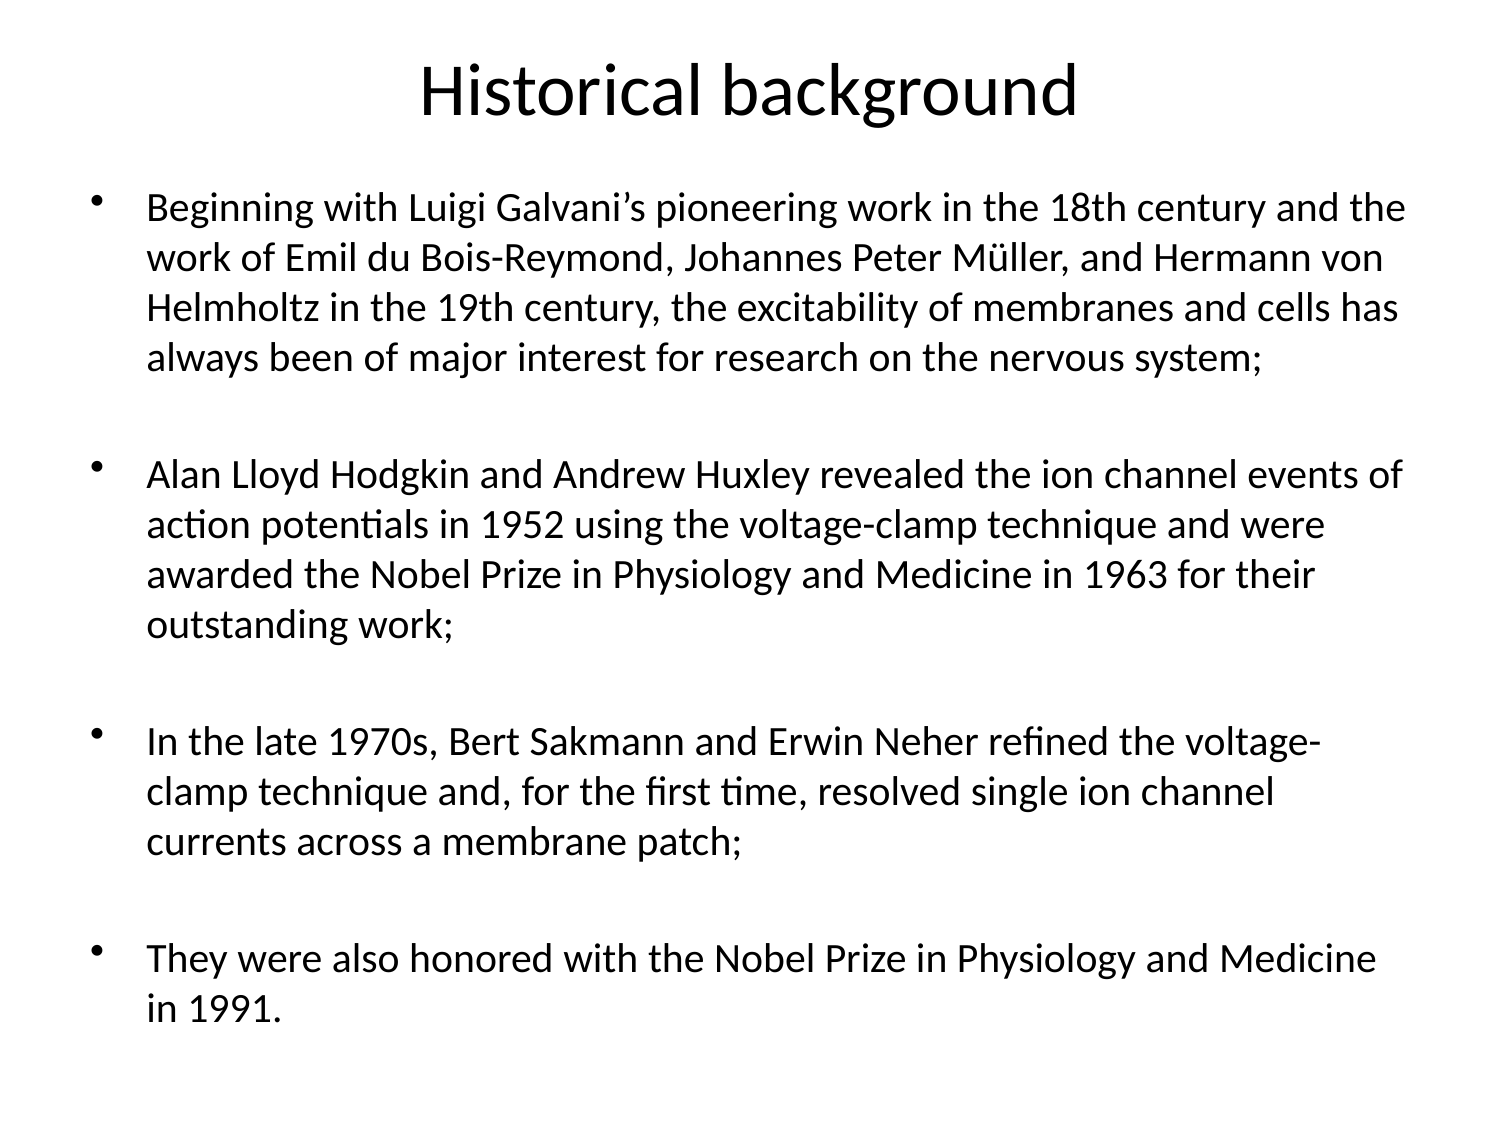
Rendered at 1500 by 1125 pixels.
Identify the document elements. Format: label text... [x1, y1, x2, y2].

title Historical background [74, 44, 1426, 126]
list Beginning with Luigi Galvani’s pioneering work in the 18th century and the work of Emil du Bois-Reymond, Johannes Peter Müller, and Hermann von Helmholtz in the 19th century, the excitability of membranes and cells has always been of major interest for research on the nervous system; Alan Lloyd Hodgkin and Andrew Huxley revealed the ion channel events of action potentials in 1952 using the voltage-clamp technique and were awarded the Nobel Prize in Physiology and Medicine in 1963 for their outstanding work; In the late 1970s, Bert Sakmann and Erwin Neher refined the voltage-clamp technique and, for the first time, resolved single ion channel currents across a membrane patch; They were also honored with the Nobel Prize in Physiology and Medicine in 1991. [74, 172, 1426, 1083]
